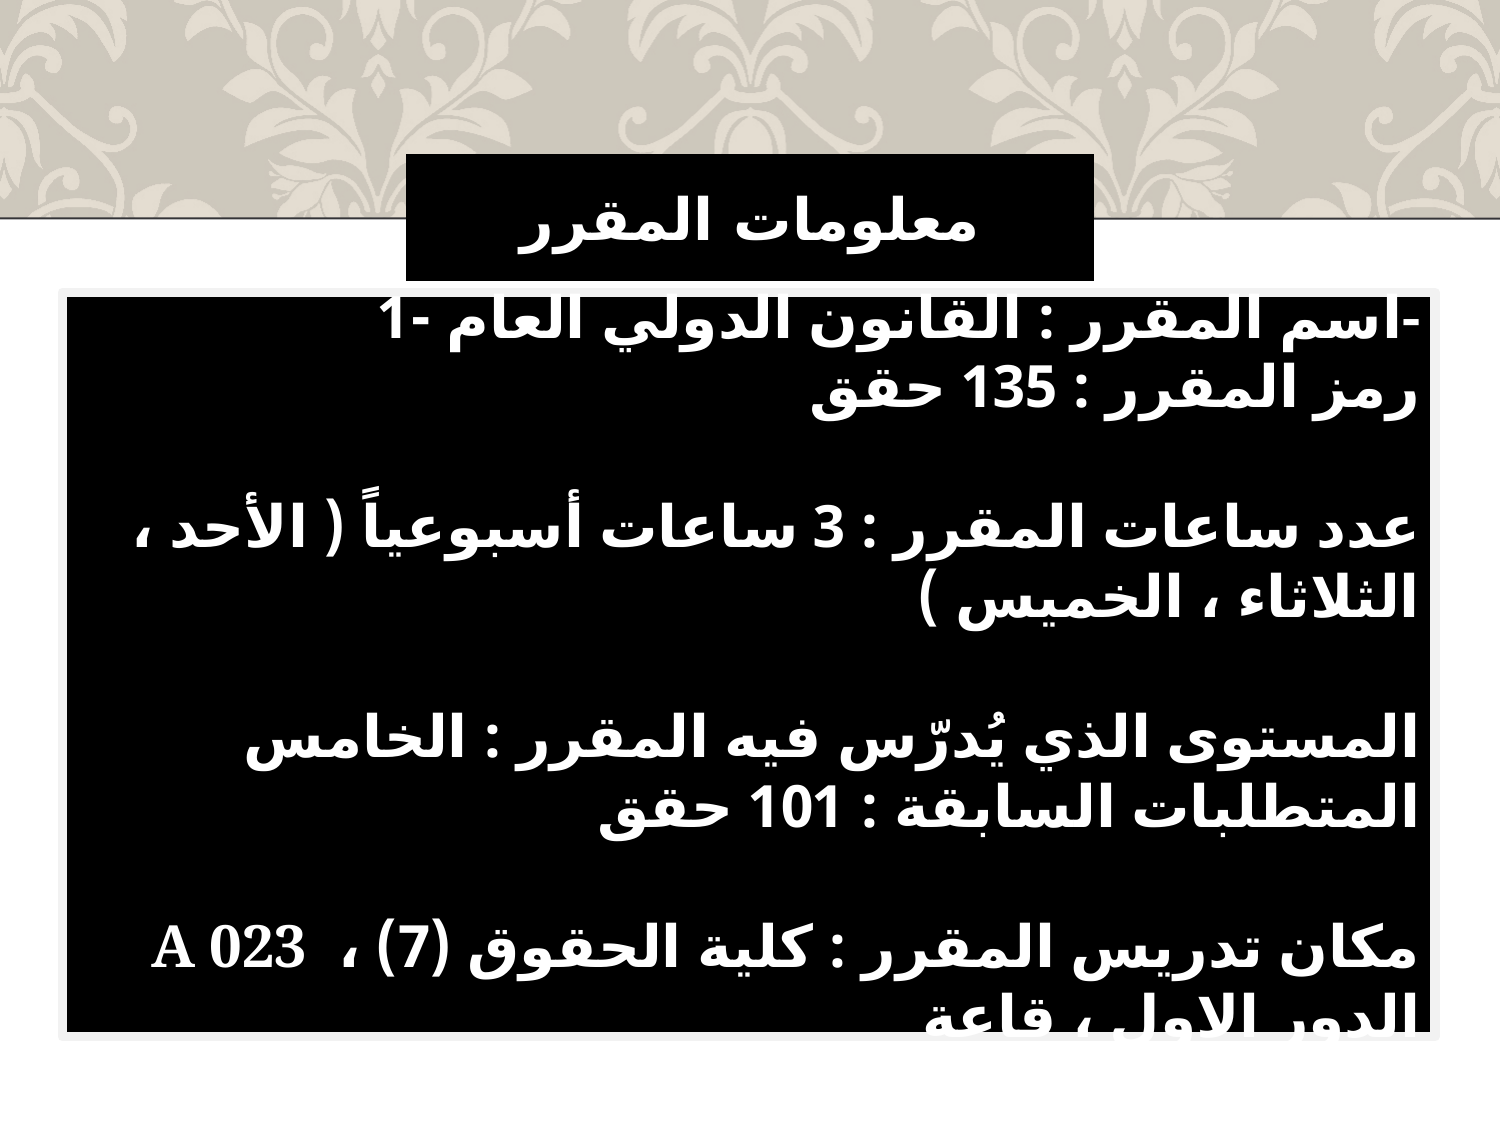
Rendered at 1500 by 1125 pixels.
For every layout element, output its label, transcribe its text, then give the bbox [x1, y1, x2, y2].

text_box اسم المقرر : القانون الدولي العام -1- رمز المقرر : 135 حقق عدد ساعات المقرر : 3 ساعات أسبوعياً ( الأحد ، الثلاثاء ، الخميس ) المستوى الذي يُدرّس فيه المقرر : الخامس المتطلبات السابقة : 101 حقق A 023 مكان تدريس المقرر : كلية الحقوق (7) ، الدور الاول ، قاعة [61, 291, 1437, 1038]
title معلومات المقرر [406, 154, 1094, 281]
